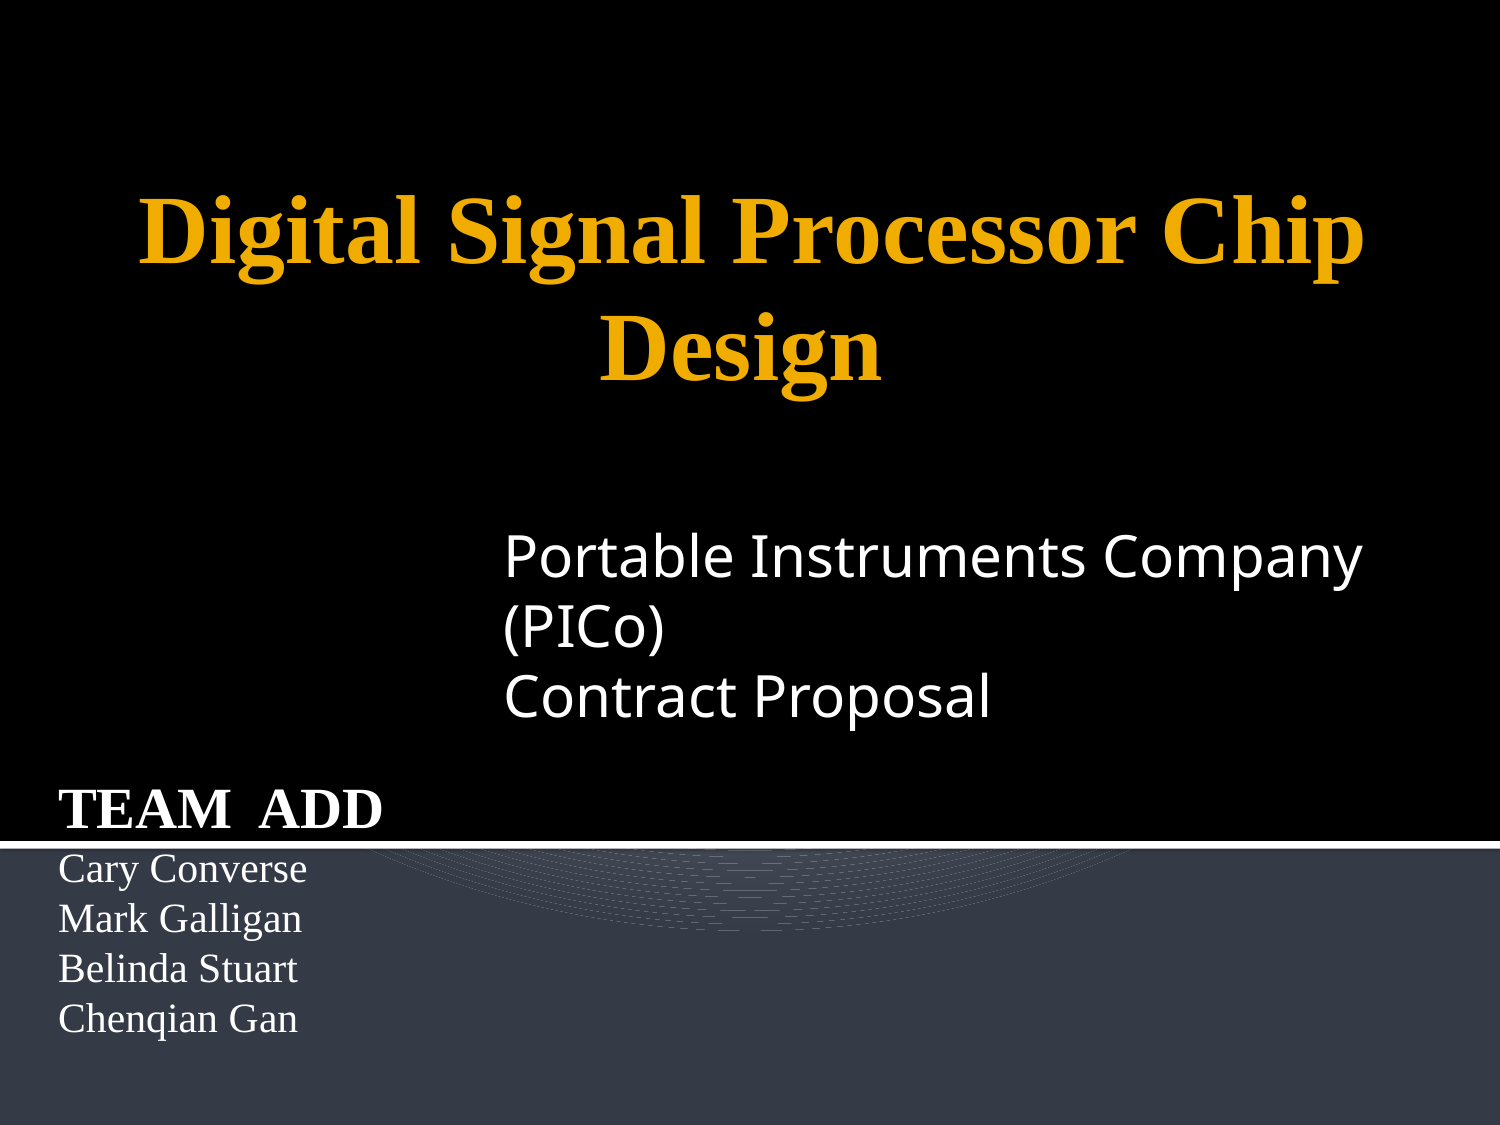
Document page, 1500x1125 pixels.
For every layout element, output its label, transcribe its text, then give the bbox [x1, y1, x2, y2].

text_box Portable Instruments Company (PICo) Contract Proposal [488, 511, 1500, 737]
subtitle TEAM ADD Cary Converse Mark Galligan Belinda Stuart Chenqian Gan [38, 740, 1089, 1091]
title Digital Signal Processor Chip Design [112, 165, 1388, 407]
